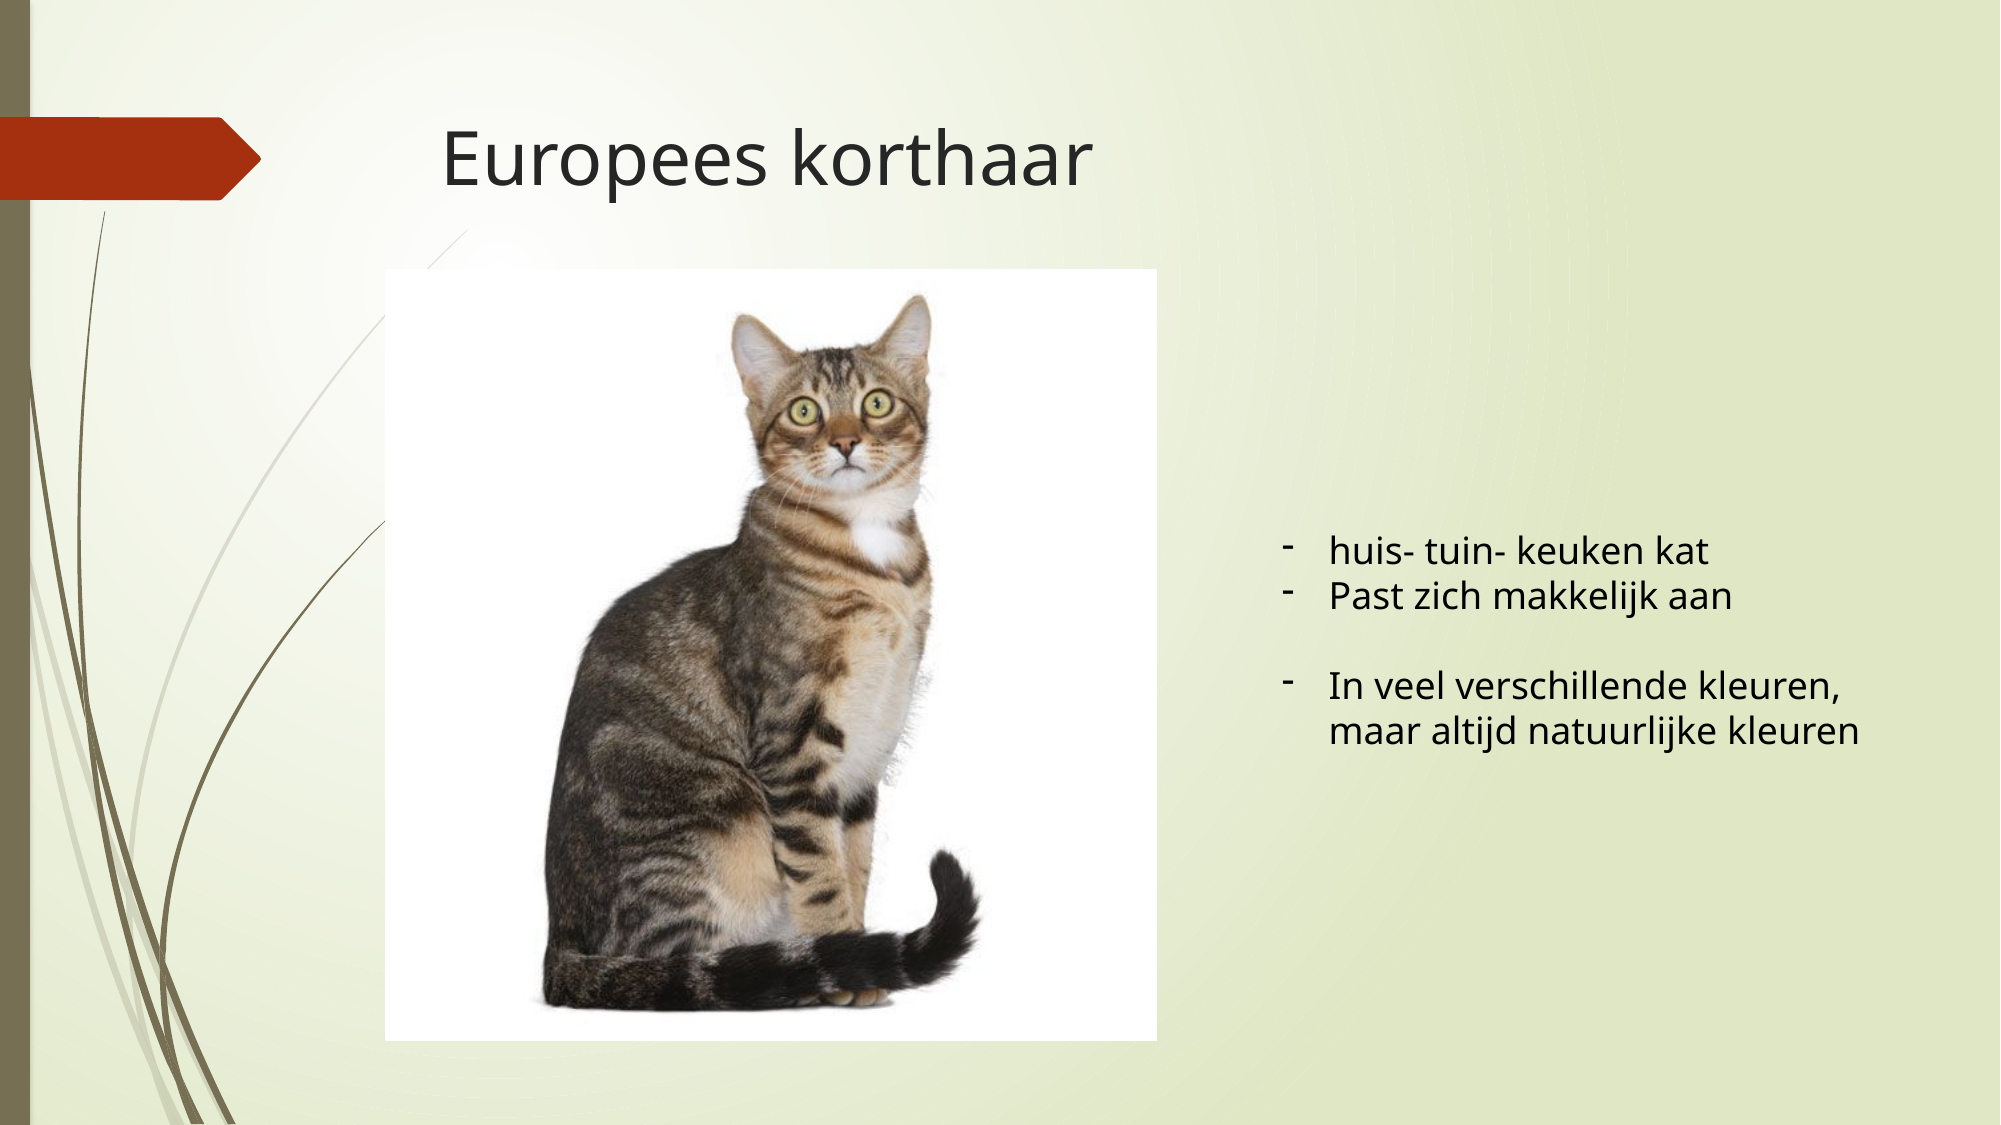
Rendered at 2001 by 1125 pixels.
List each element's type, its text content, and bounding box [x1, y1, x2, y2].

text_box huis- tuin- keuken kat Past zich makkelijk aan In veel verschillende kleuren, maar altijd natuurlijke kleuren [1267, 519, 1910, 760]
title Europees korthaar [425, 102, 1888, 313]
picture [385, 269, 1157, 1041]
